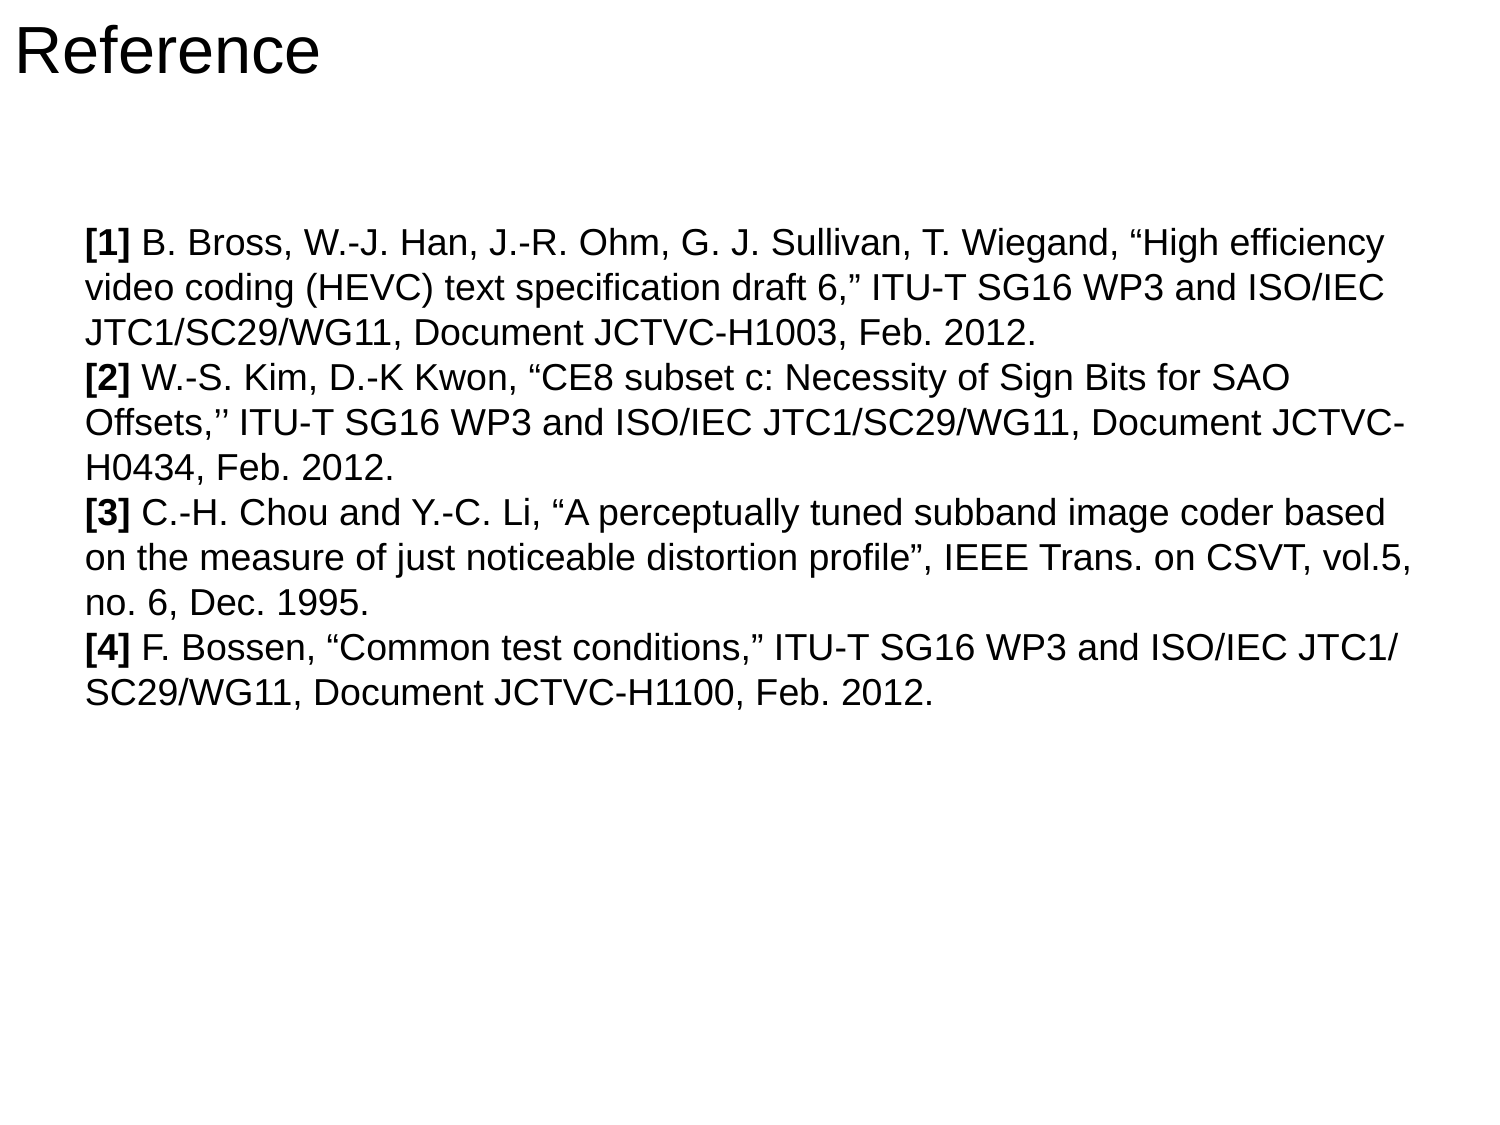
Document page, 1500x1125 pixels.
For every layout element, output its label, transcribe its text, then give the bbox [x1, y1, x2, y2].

text_box Reference [0, 0, 1500, 95]
text_box [1] B. Bross, W.-J. Han, J.-R. Ohm, G. J. Sullivan, T. Wiegand, “High efficiency video coding (HEVC) text specification draft 6,” ITU-T SG16 WP3 and ISO/IEC JTC1/SC29/WG11, Document JCTVC-H1003, Feb. 2012. [2] W.-S. Kim, D.-K Kwon, “CE8 subset c: Necessity of Sign Bits for SAO Offsets,’’ ITU-T SG16 WP3 and ISO/IEC JTC1/SC29/WG11, Document JCTVC-H0434, Feb. 2012. [3] C.-H. Chou and Y.-C. Li, “A perceptually tuned subband image coder based on the measure of just noticeable distortion profile”, IEEE Trans. on CSVT, vol.5, no. 6, Dec. 1995. [4] F. Bossen, “Common test conditions,” ITU-T SG16 WP3 and ISO/IEC JTC1/SC29/WG11, Document JCTVC-H1100, Feb. 2012. [70, 210, 1442, 766]
